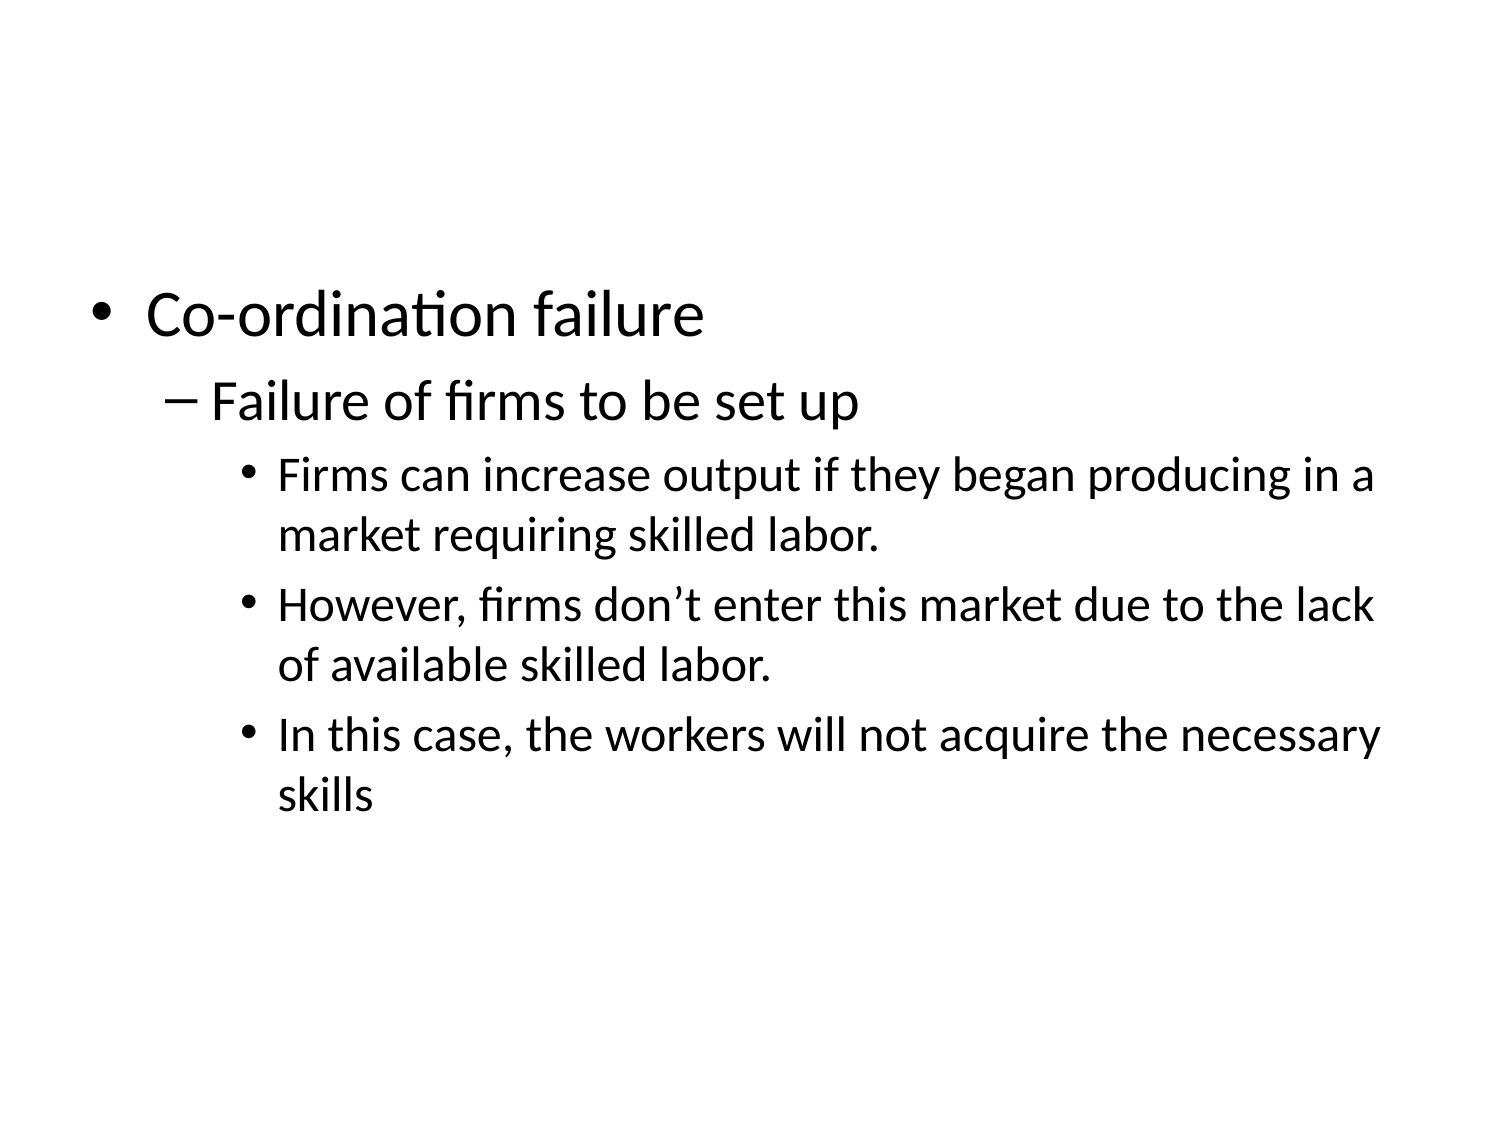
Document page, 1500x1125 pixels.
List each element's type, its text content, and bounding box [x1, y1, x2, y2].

list Co-ordination failure Failure of firms to be set up Firms can increase output if they began producing in a market requiring skilled labor. However, firms don’t enter this market due to the lack of available skilled labor. In this case, the workers will not acquire the necessary skills [75, 262, 1425, 1005]
